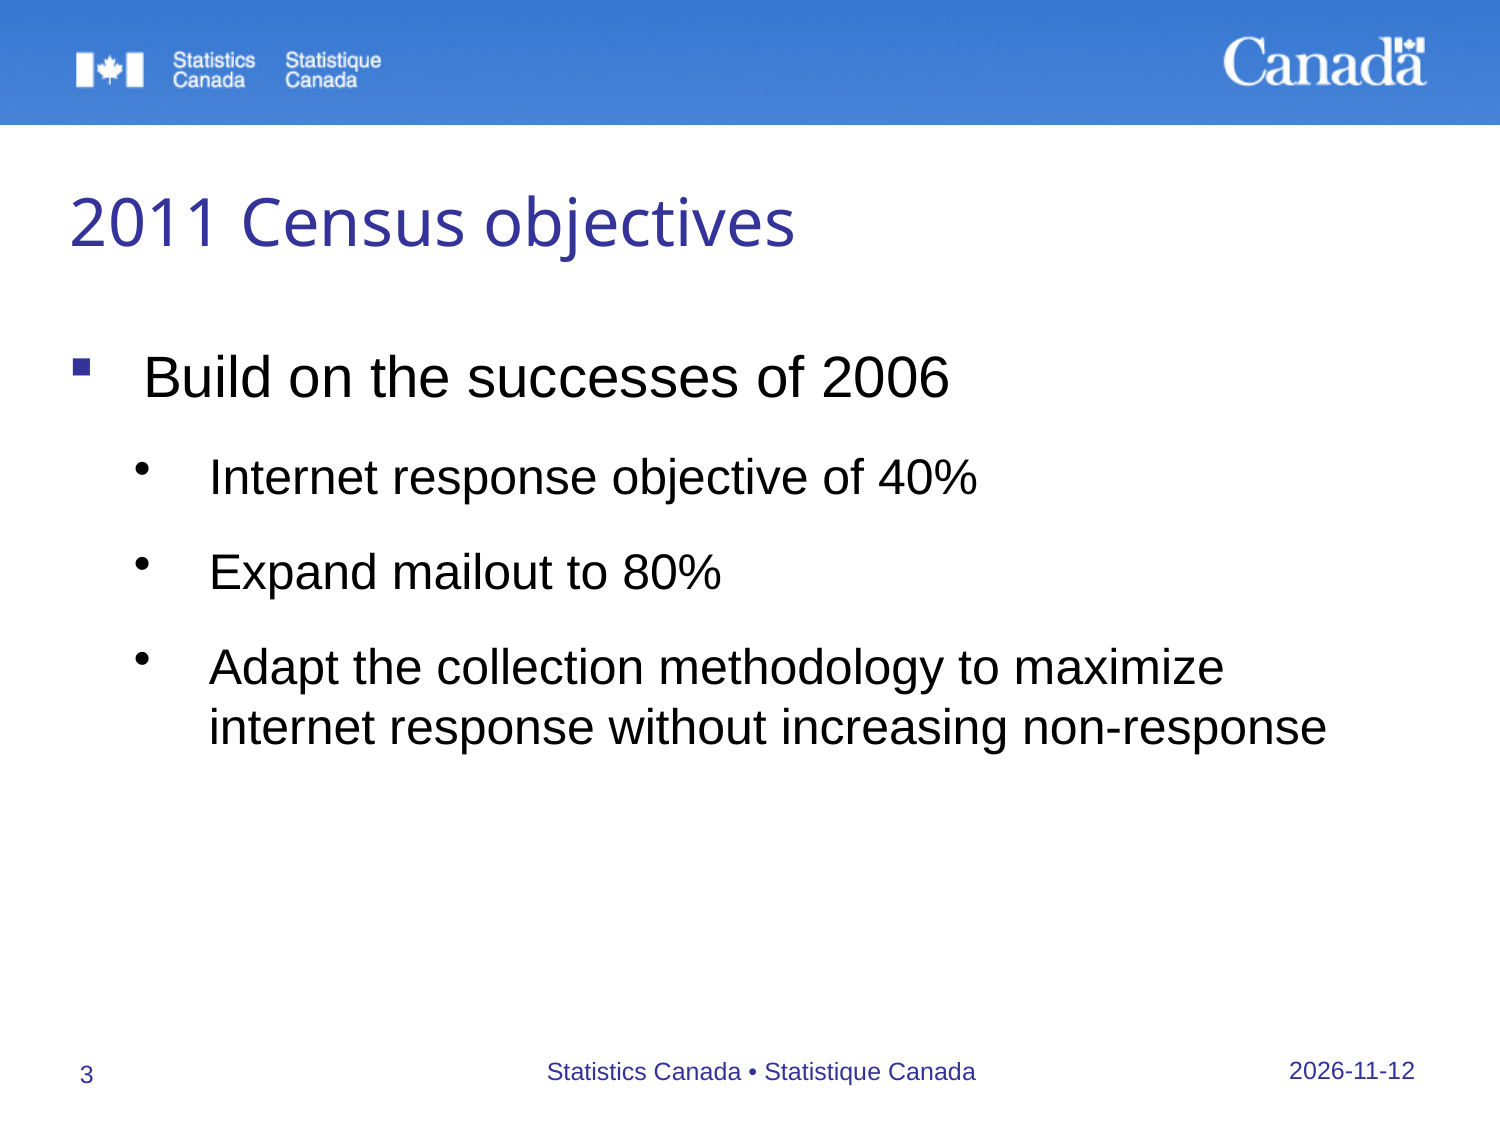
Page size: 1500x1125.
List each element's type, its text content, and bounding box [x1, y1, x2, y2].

footer Statistics Canada • Statistique Canada [442, 1047, 1082, 1125]
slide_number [1222, 1046, 1431, 1125]
picture [0, 0, 1500, 125]
slide_number 3 [64, 1051, 315, 1125]
list Build on the successes of 2006 Internet response objective of 40% Expand mailout to 80% Adapt the collection methodology to maximize internet response without increasing non-response [53, 332, 1402, 892]
title 2011 Census objectives [54, 172, 1404, 290]
